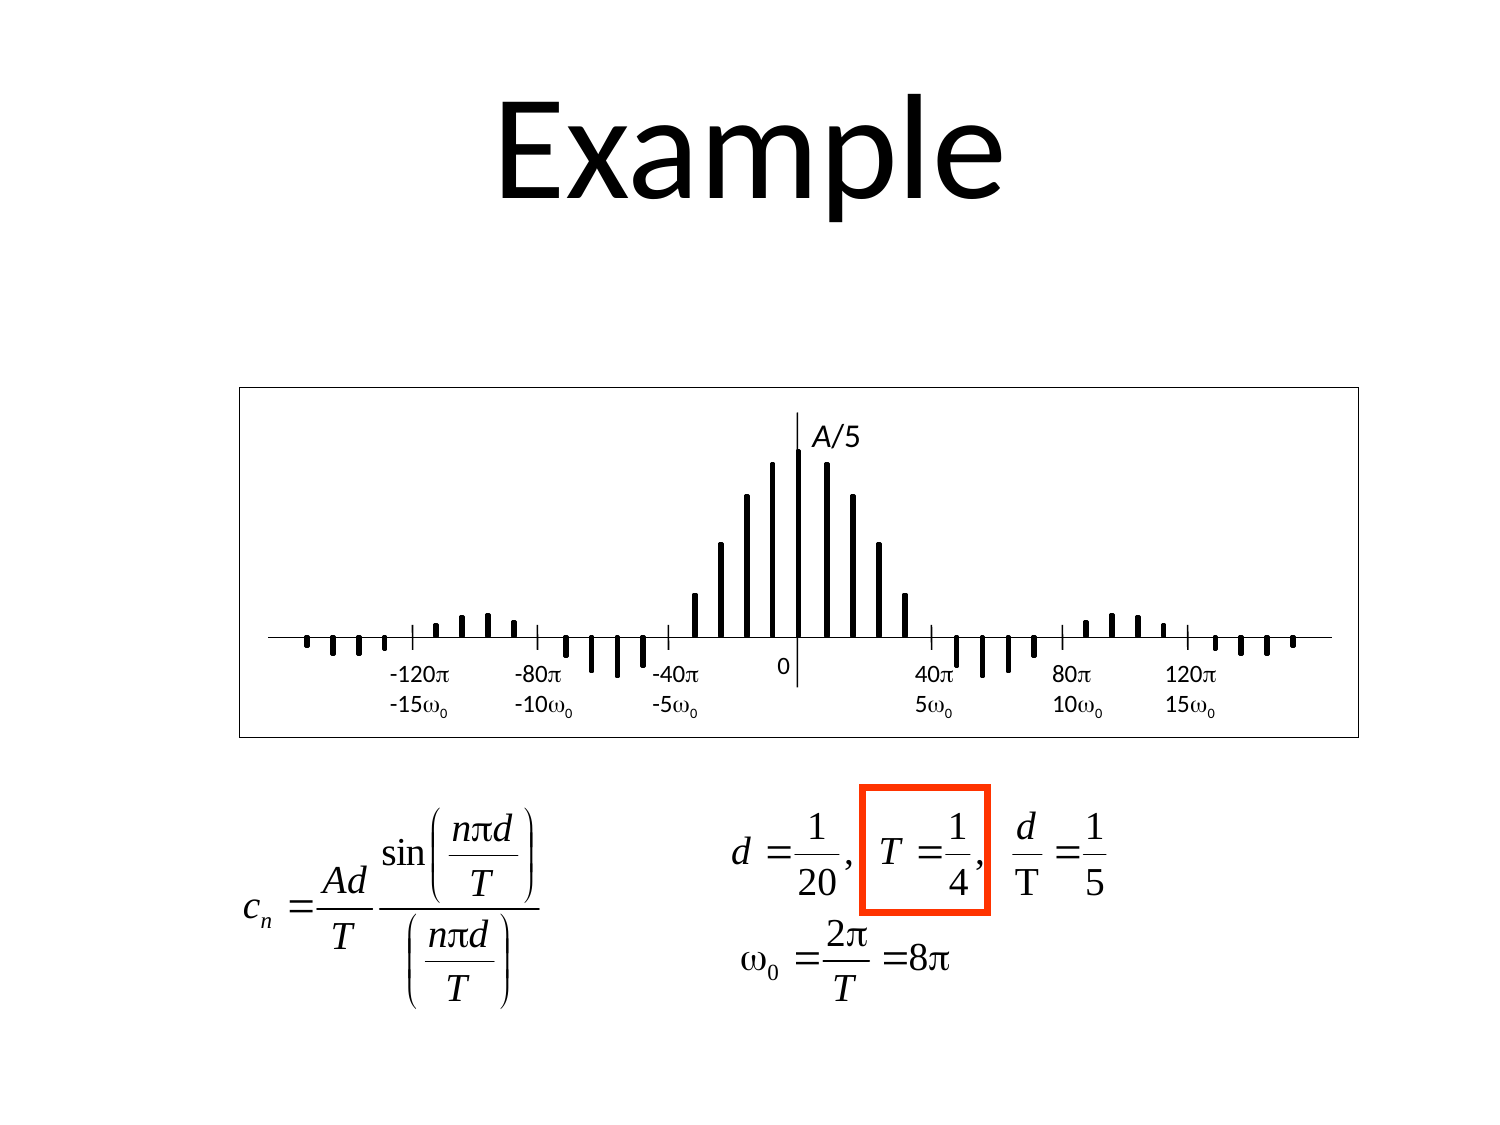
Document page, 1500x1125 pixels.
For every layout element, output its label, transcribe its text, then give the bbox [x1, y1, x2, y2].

title Example [75, 45, 1425, 233]
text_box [724, 799, 1114, 1012]
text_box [237, 799, 547, 1018]
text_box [224, 374, 1376, 751]
text_box [862, 787, 988, 798]
